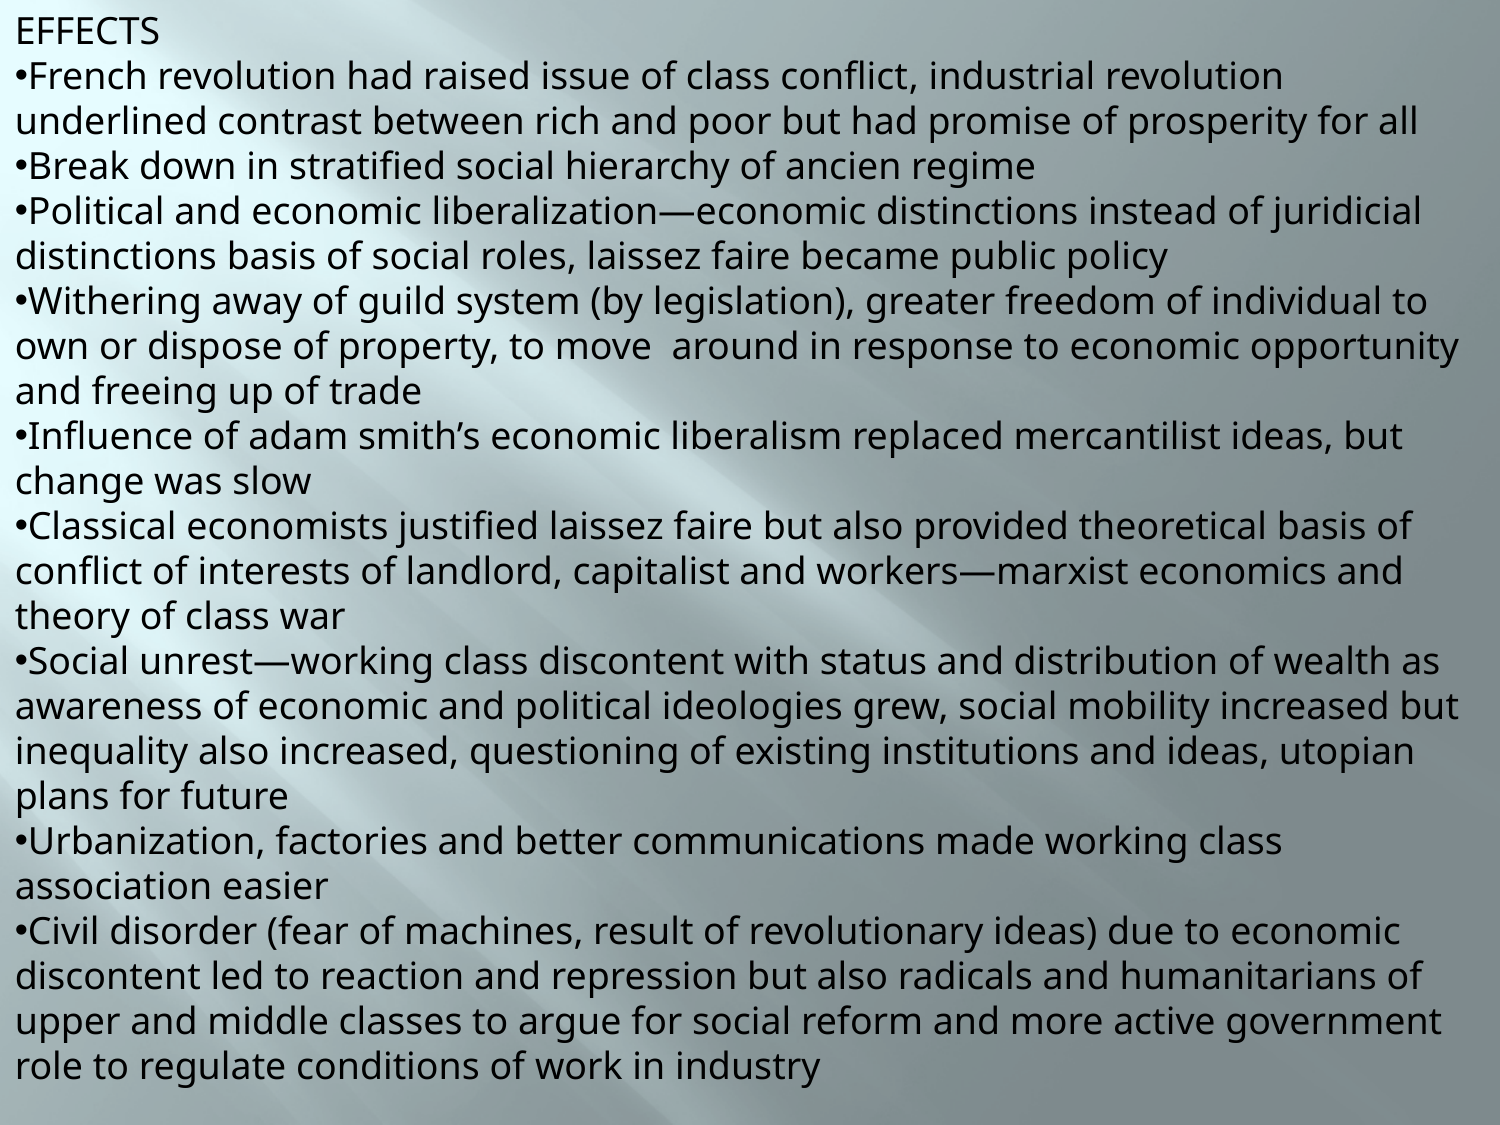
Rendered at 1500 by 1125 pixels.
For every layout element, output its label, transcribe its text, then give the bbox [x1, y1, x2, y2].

text_box EFFECTS French revolution had raised issue of class conflict, industrial revolution underlined contrast between rich and poor but had promise of prosperity for all Break down in stratified social hierarchy of ancien regime Political and economic liberalization—economic distinctions instead of juridicial distinctions basis of social roles, laissez faire became public policy Withering away of guild system (by legislation), greater freedom of individual to own or dispose of property, to move around in response to economic opportunity and freeing up of trade Influence of adam smith’s economic liberalism replaced mercantilist ideas, but change was slow Classical economists justified laissez faire but also provided theoretical basis of conflict of interests of landlord, capitalist and workers—marxist economics and theory of class war Social unrest—working class discontent with status and distribution of wealth as awareness of economic and political ideologies grew, social mobility increased but inequality also increased, questioning of existing institutions and ideas, utopian plans for future Urbanization, factories and better communications made working class association easier Civil disorder (fear of machines, result of revolutionary ideas) due to economic discontent led to reaction and repression but also radicals and humanitarians of upper and middle classes to argue for social reform and more active government role to regulate conditions of work in industry [0, 0, 1500, 1125]
